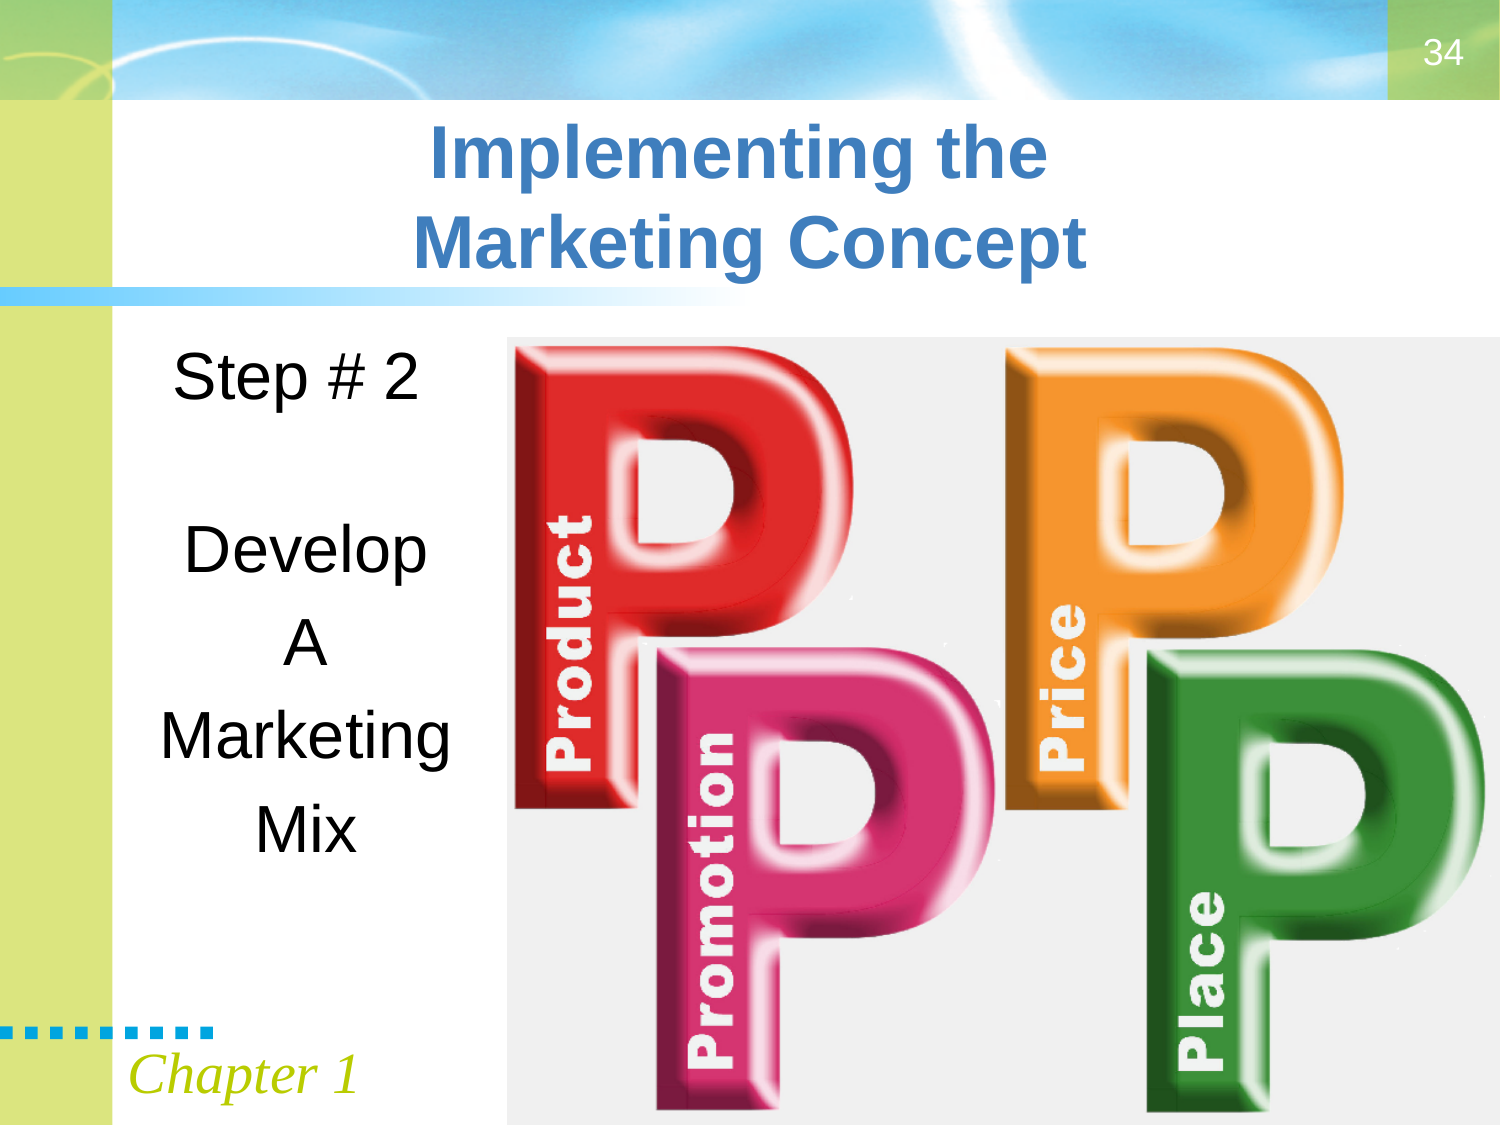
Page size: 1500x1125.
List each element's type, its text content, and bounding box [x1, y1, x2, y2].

list Step # 2 Develop A Marketing Mix [112, 324, 501, 1001]
footer Chapter 1 [112, 1012, 501, 1113]
title Implementing the Marketing Concept [112, 99, 1388, 288]
picture [506, 337, 1500, 1125]
slide_number 34 [1387, 0, 1500, 101]
